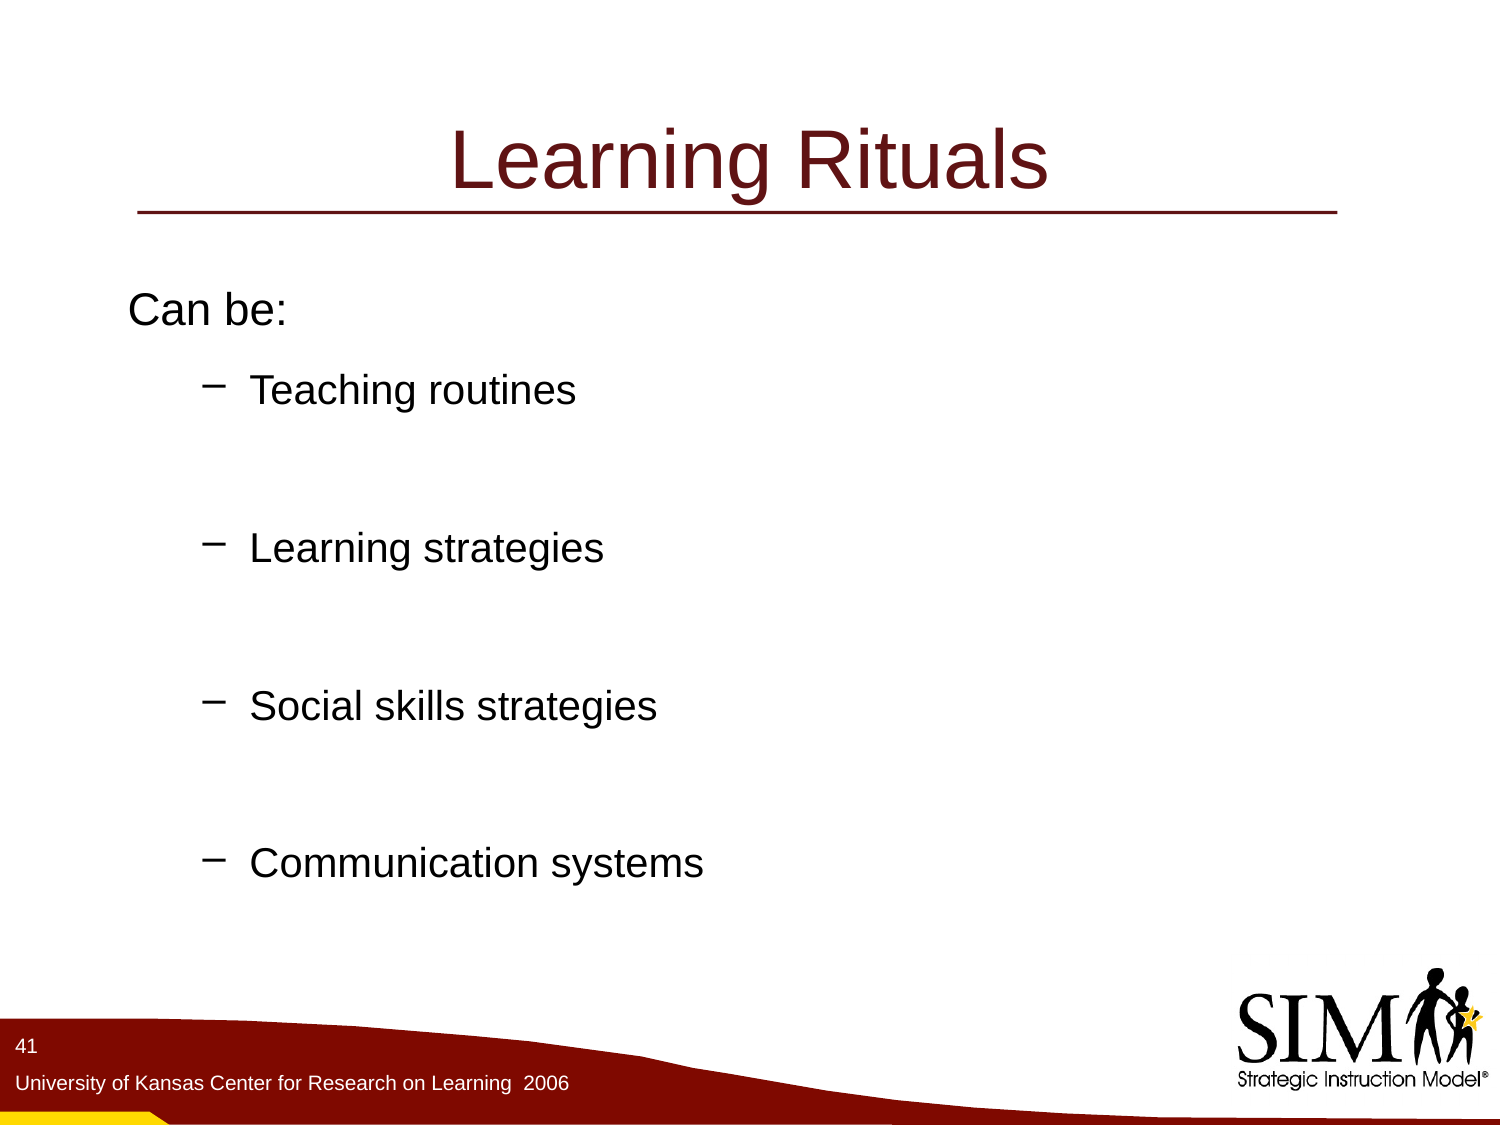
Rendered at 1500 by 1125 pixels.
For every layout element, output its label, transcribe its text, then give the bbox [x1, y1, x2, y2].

footer University of Kansas Center for Research on Learning 2006 [0, 1062, 626, 1101]
title Learning Rituals [112, 74, 1388, 213]
picture [1231, 954, 1497, 1106]
slide_number 41 [0, 1024, 313, 1062]
list Can be: Teaching routines Learning strategies Social skills strategies Communication systems [112, 249, 1388, 901]
